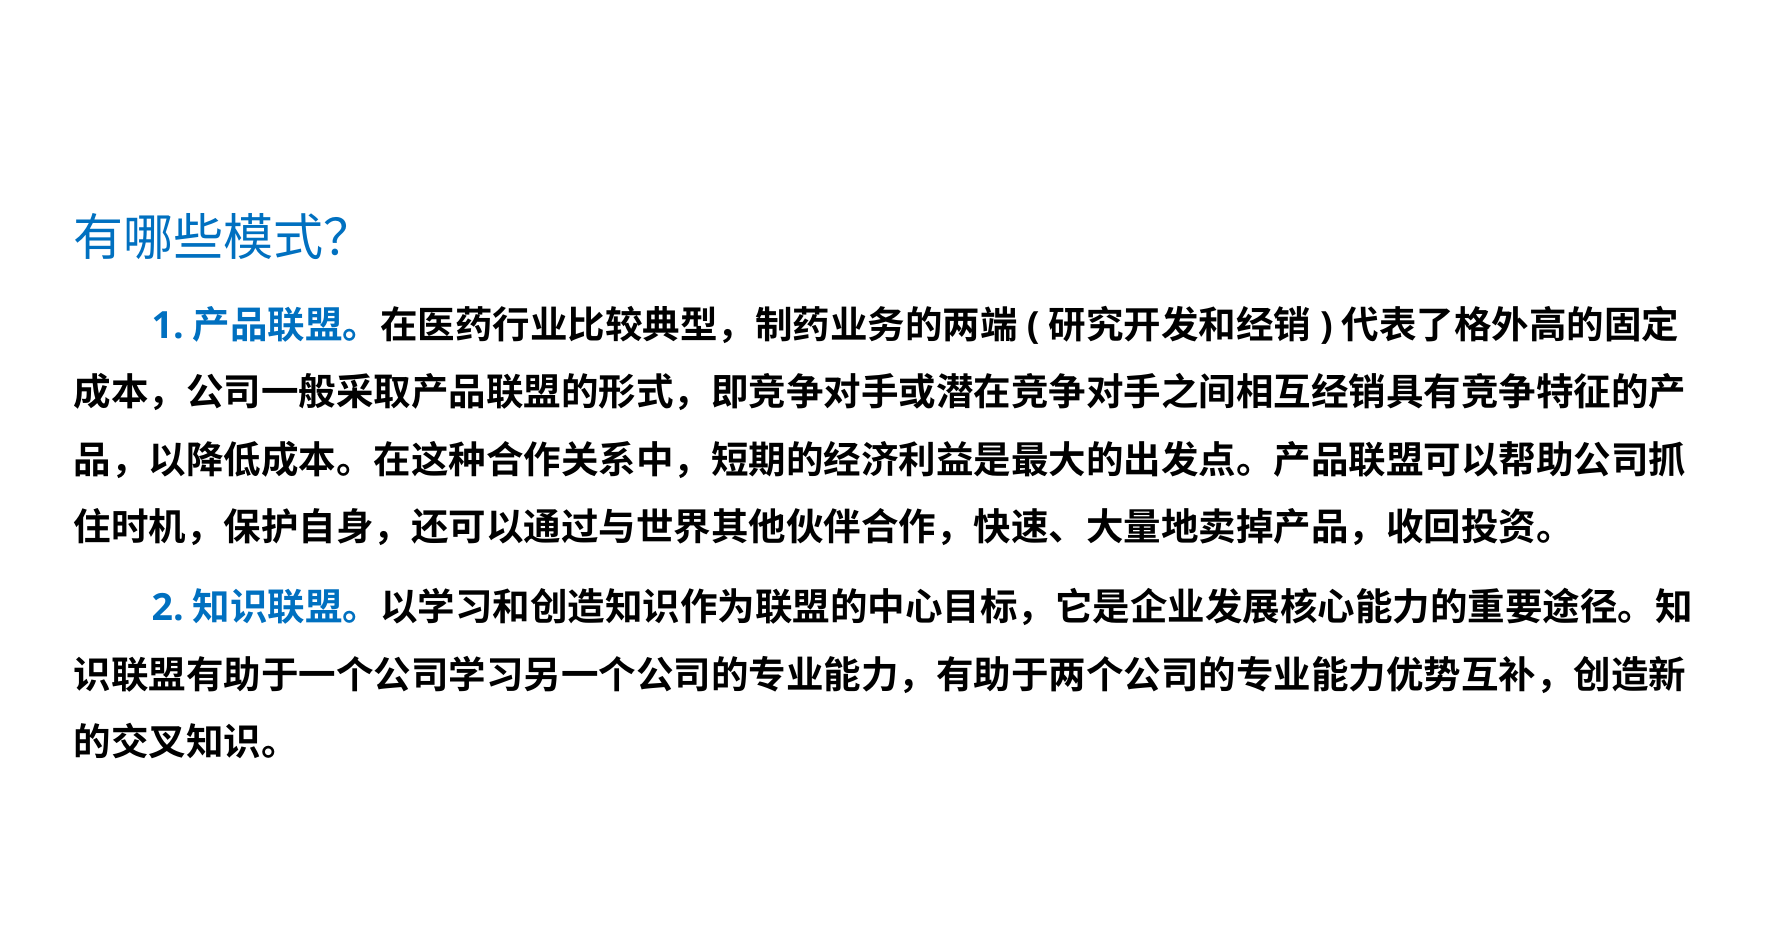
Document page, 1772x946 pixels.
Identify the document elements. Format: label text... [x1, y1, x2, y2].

text_box 有哪些模式？ 1.产品联盟。在医药行业比较典型，制药业务的两端(研究开发和经销)代表了格外高的固定成本，公司一般采取产品联盟的形式，即竞争对手或潜在竞争对手之间相互经销具有竞争特征的产品，以降低成本。在这种合作关系中，短期的经济利益是最大的出发点。产品联盟可以帮助公司抓住时机，保护自身，还可以通过与世界其他伙伴合作，快速、大量地卖掉产品，收回投资。 2.知识联盟。以学习和创造知识作为联盟的中心目标，它是企业发展核心能力的重要途径。知识联盟有助于一个公司学习另一个公司的专业能力，有助于两个公司的专业能力优势互补，创造新的交叉知识。 [58, 168, 1713, 771]
